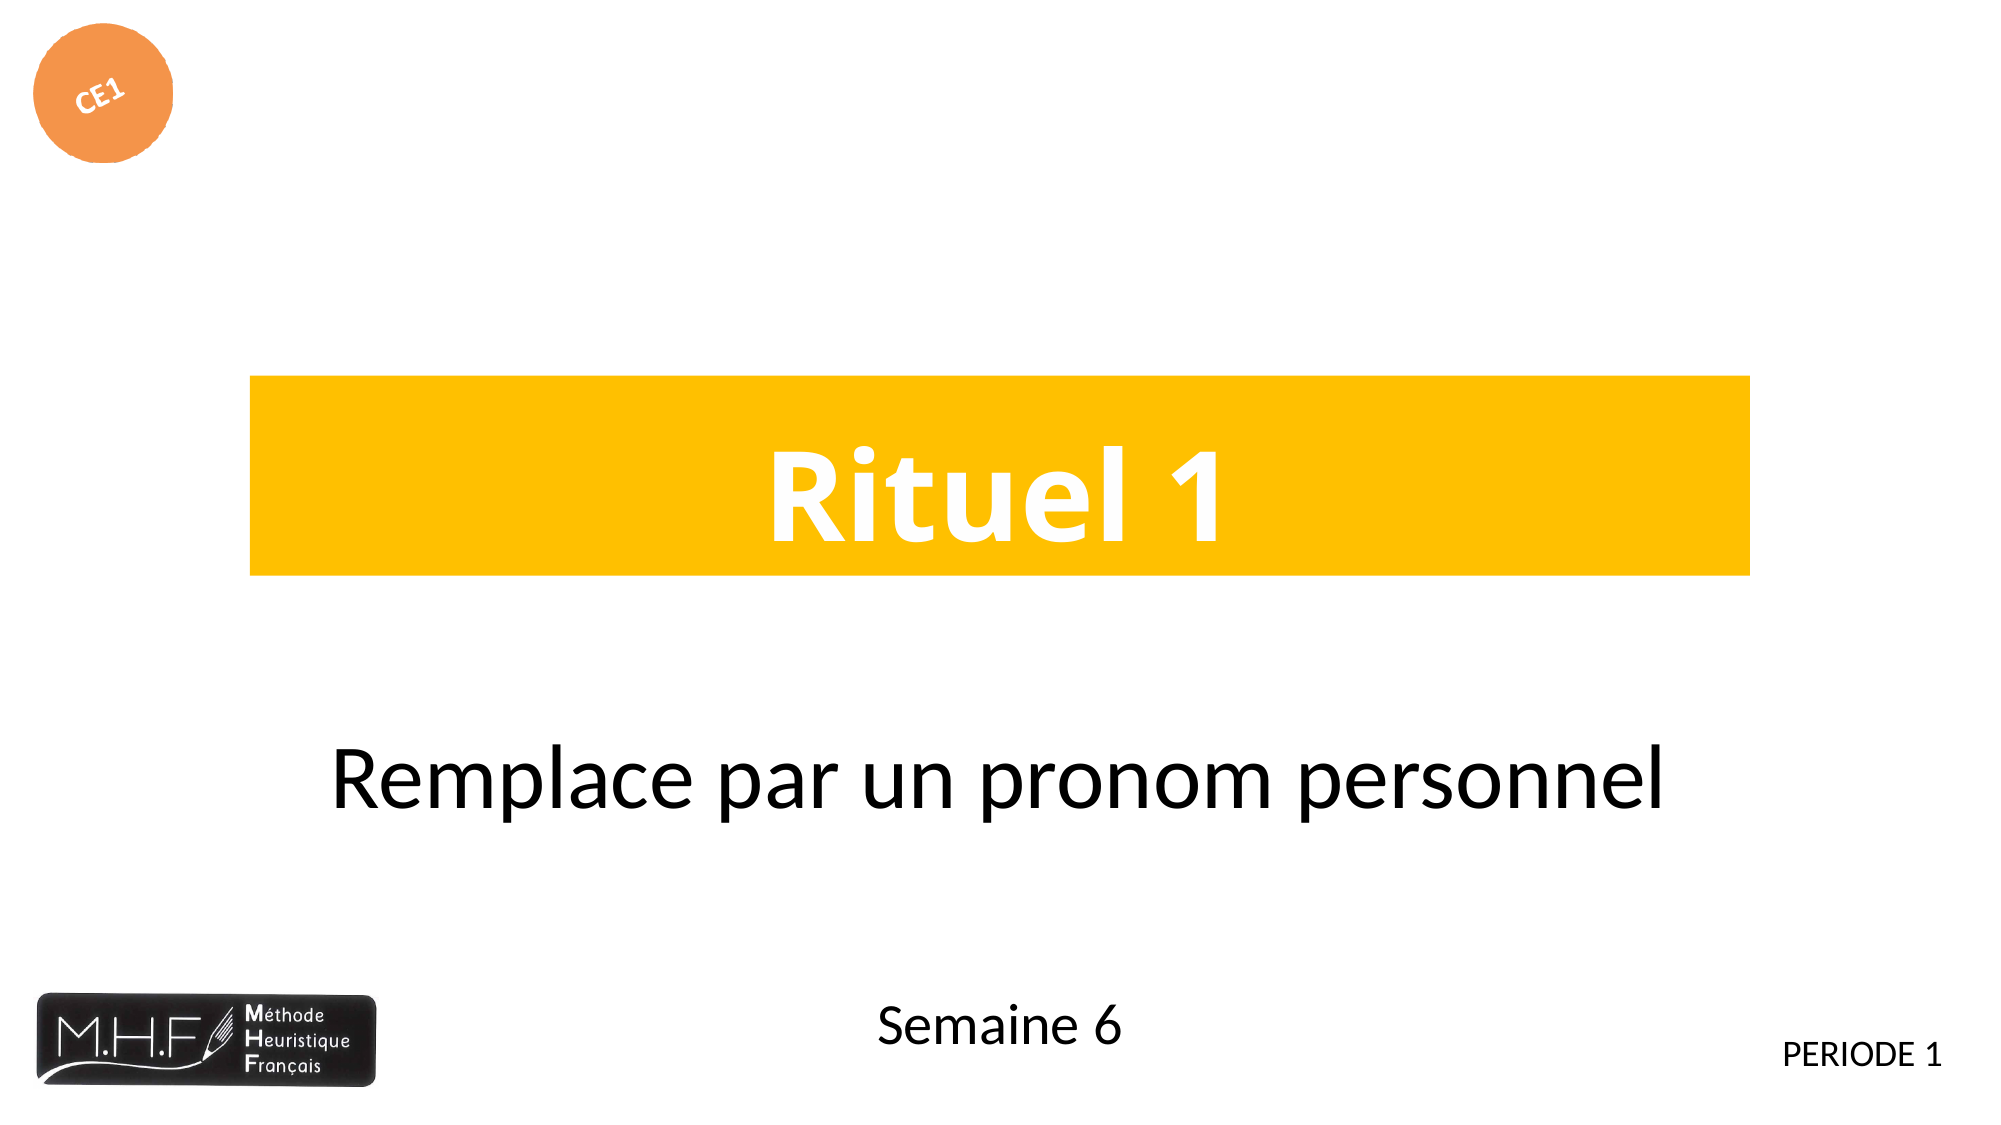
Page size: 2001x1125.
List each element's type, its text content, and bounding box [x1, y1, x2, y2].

picture [33, 990, 379, 1089]
text_box PERIODE 1 [1750, 1021, 1967, 1082]
picture [33, 23, 173, 163]
text_box Semaine 6 [249, 987, 1750, 1118]
subtitle Remplace par un pronom personnel [249, 590, 1750, 863]
title Rituel 1 [249, 375, 1750, 576]
